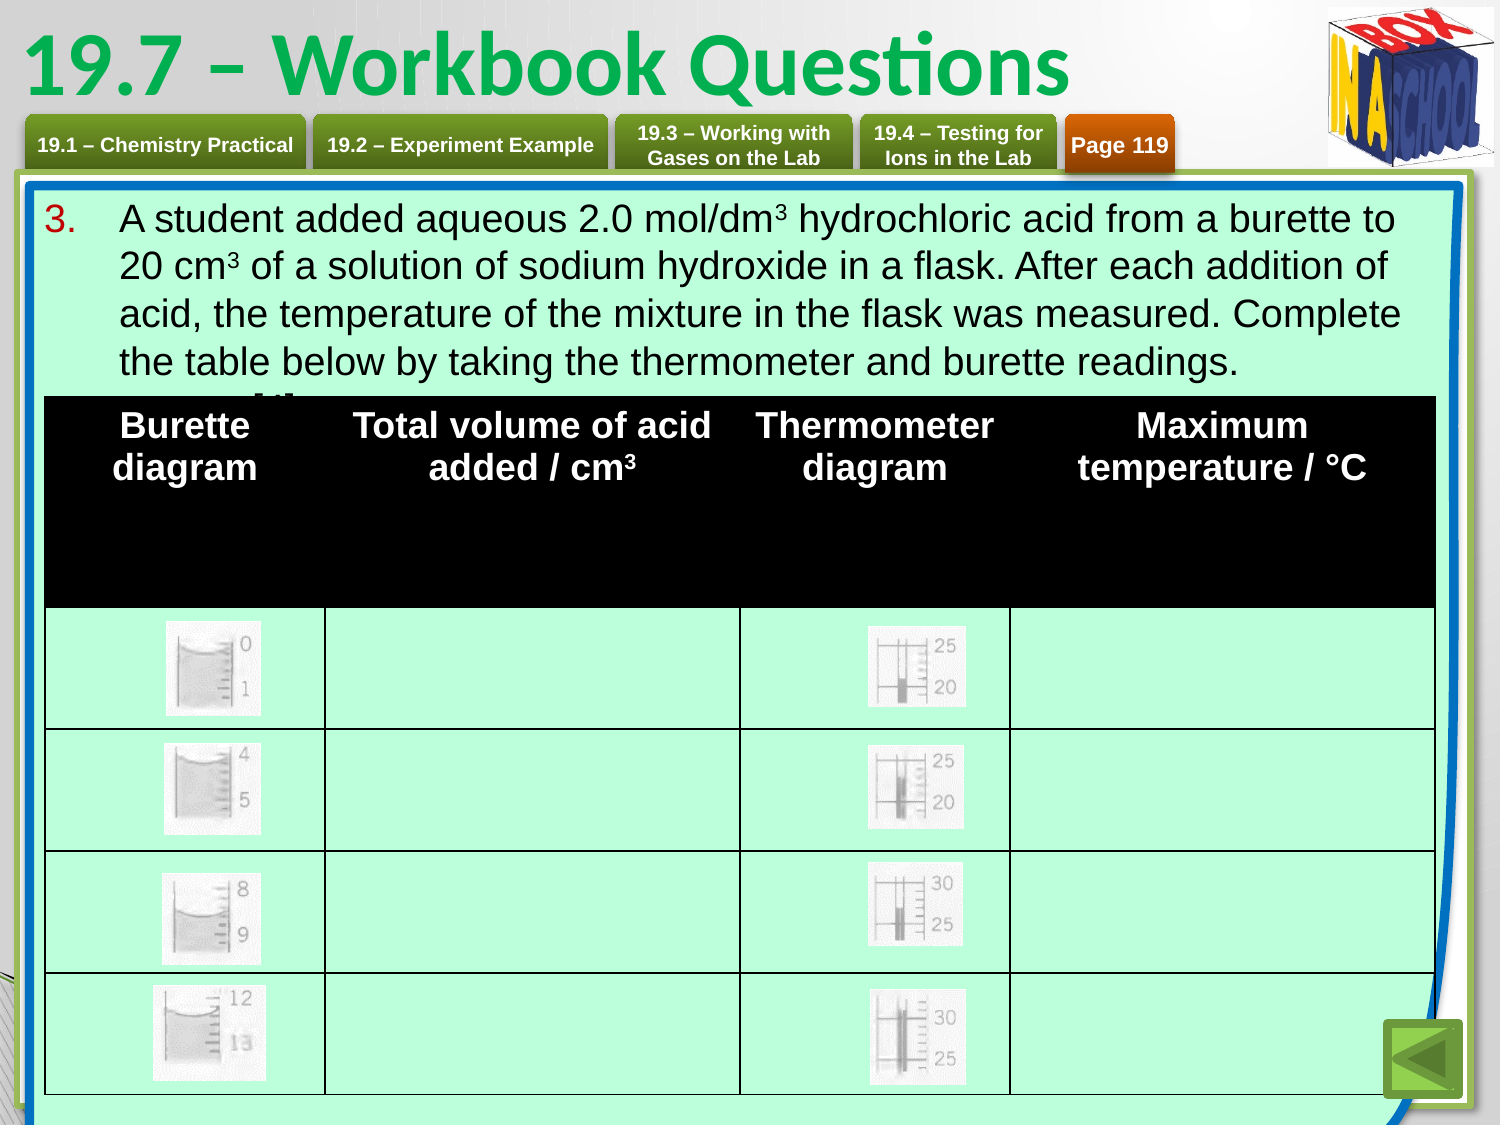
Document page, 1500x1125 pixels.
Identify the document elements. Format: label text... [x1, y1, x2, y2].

table_header Thermometer diagram [741, 398, 1009, 606]
picture [164, 743, 261, 835]
table_cell [326, 852, 739, 972]
table_cell [741, 852, 1009, 972]
picture [867, 626, 966, 708]
table_cell [46, 974, 324, 1094]
text_box Page 119 [1064, 113, 1176, 173]
picture [1328, 7, 1495, 167]
table_cell [741, 974, 1009, 1094]
table_cell [1011, 608, 1434, 728]
picture [867, 862, 963, 946]
text_box [1383, 1019, 1463, 1099]
table_cell [741, 730, 1009, 850]
table_cell [326, 974, 739, 1094]
picture [153, 984, 266, 1081]
table_cell [326, 608, 739, 728]
table_cell [741, 608, 1009, 728]
table_cell [1011, 852, 1434, 972]
table_header Total volume of acid added / cm3 [326, 398, 739, 606]
table_cell [1011, 974, 1434, 1094]
picture [165, 621, 261, 717]
picture [162, 873, 261, 965]
title 19.7 – Workbook Questions [5, 7, 1270, 110]
table_header Burette diagram [46, 398, 324, 606]
table_header Maximum temperature / °C [1011, 398, 1434, 606]
table_cell [1011, 730, 1434, 850]
table_cell [46, 730, 324, 850]
picture [870, 989, 966, 1085]
text_box A student added aqueous 2.0 mol/dm3 hydrochloric acid from a burette to 20 cm3 of a solution of sodium hydroxide in a flask. After each addition of acid, the temperature of the mixture in the flask was measured. Complete the table below by taking the thermometer and burette readings. [4] [29, 185, 1459, 1125]
picture [867, 745, 965, 829]
table_cell [46, 608, 324, 728]
table_cell [46, 852, 324, 972]
table_cell [326, 730, 739, 850]
